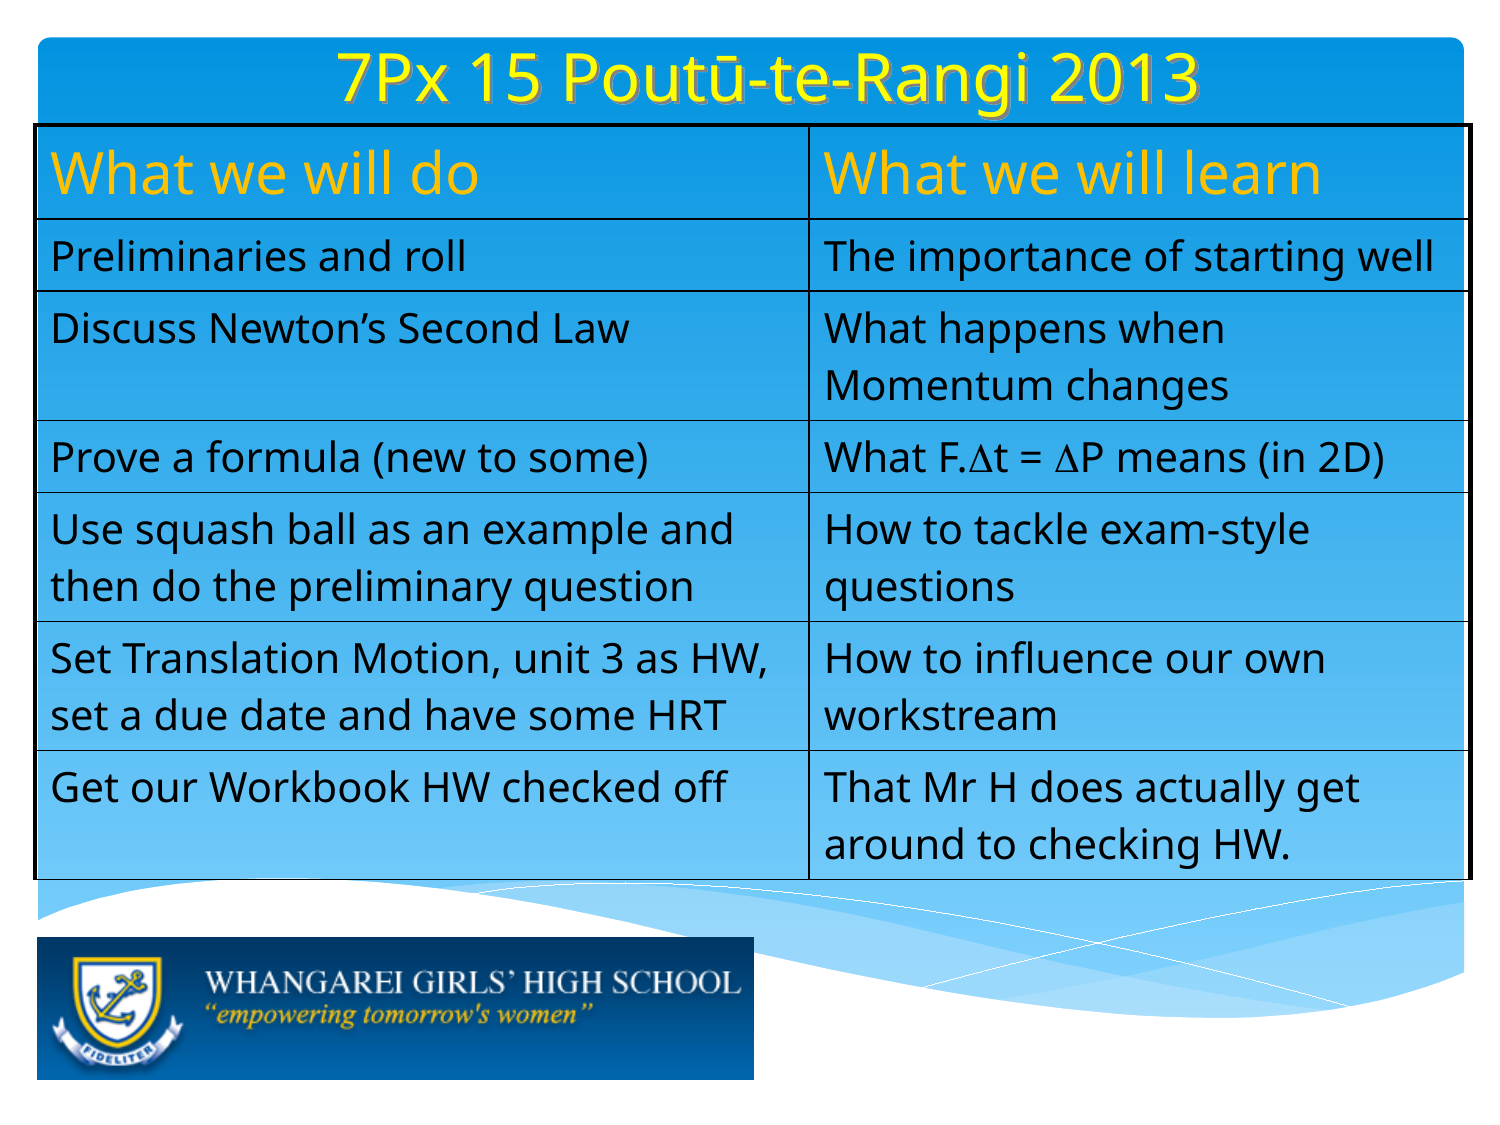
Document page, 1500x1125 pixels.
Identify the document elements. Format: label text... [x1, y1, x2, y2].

table_cell Discuss Newton’s Second Law [37, 292, 808, 420]
table_cell Get our Workbook HW checked off [37, 751, 808, 879]
table_cell The importance of starting well [810, 220, 1468, 290]
table_cell Set Translation Motion, unit 3 as HW, set a due date and have some HRT [37, 622, 808, 750]
text_box 7Px 15 Poutū-te-Rangi 2013 [162, 24, 1375, 123]
table_cell Prove a formula (new to some) [37, 421, 808, 492]
table_cell Use squash ball as an example and then do the preliminary question [37, 493, 808, 621]
table_header What we will do [37, 127, 808, 218]
table_cell How to tackle exam-style questions [810, 493, 1468, 621]
table_header What we will learn [810, 127, 1468, 218]
table_cell That Mr H does actually get around to checking HW. [810, 751, 1468, 879]
table_cell Preliminaries and roll [37, 220, 808, 290]
table_cell What happens when Momentum changes [810, 292, 1468, 420]
table_cell How to influence our own workstream [810, 622, 1468, 750]
table_cell What F.t = P means (in 2D) [810, 421, 1468, 492]
picture [37, 937, 754, 1080]
